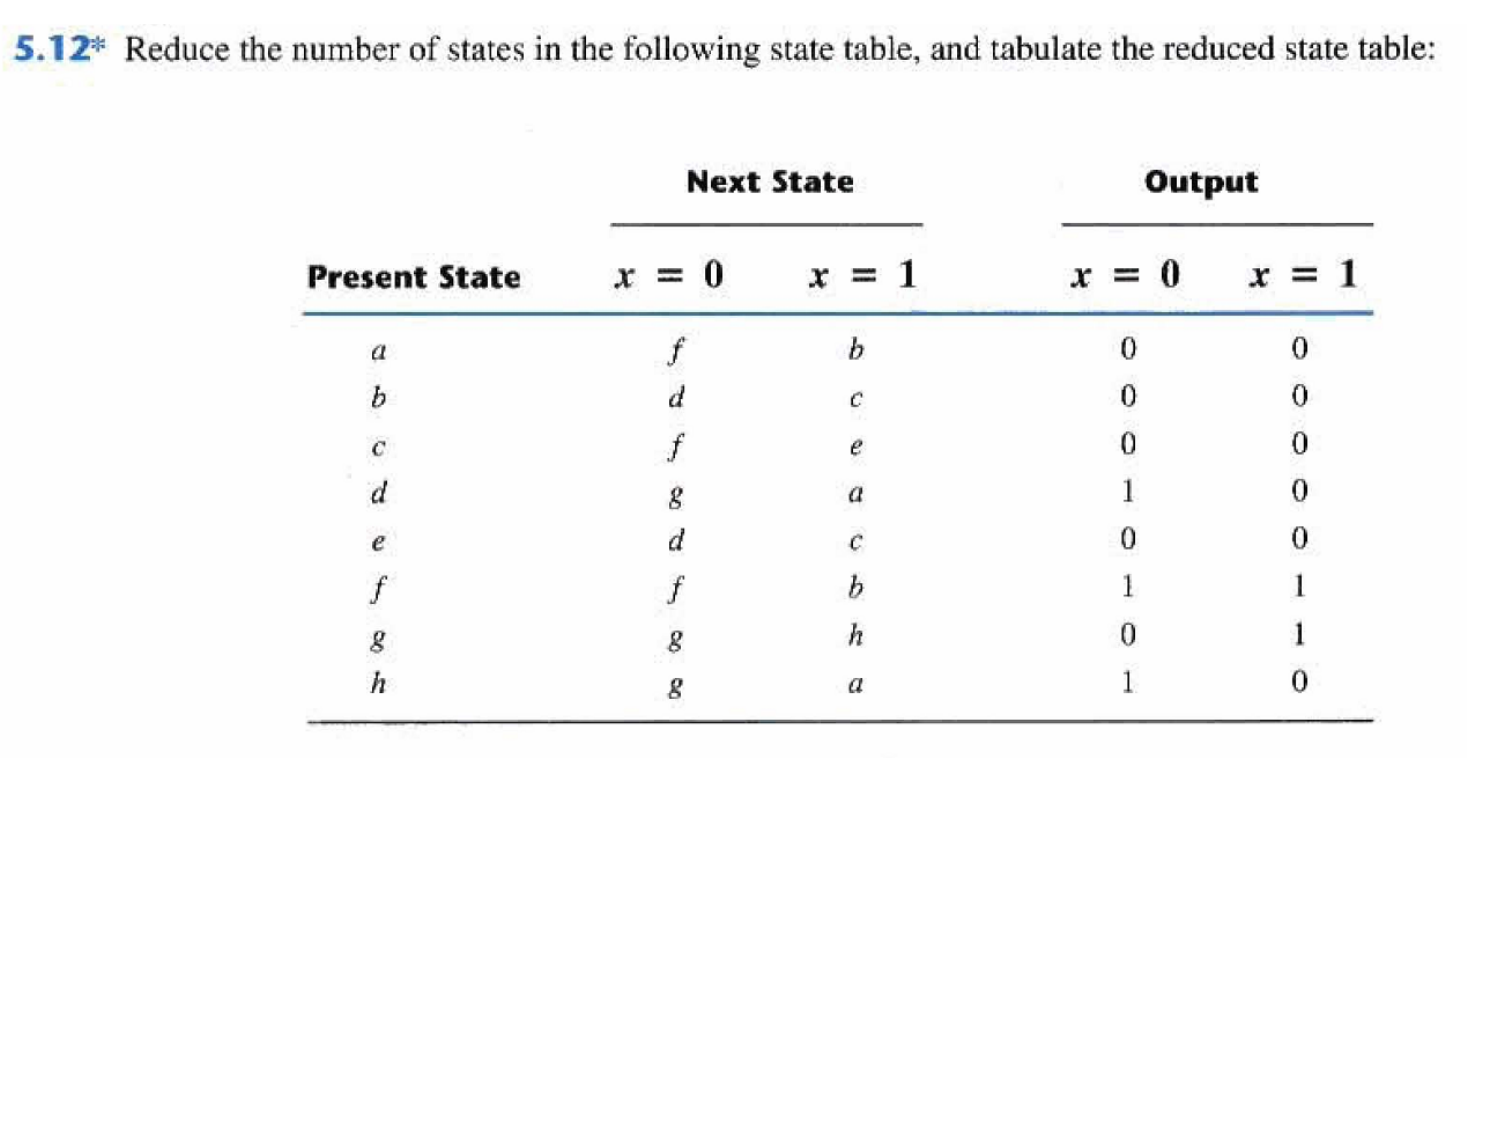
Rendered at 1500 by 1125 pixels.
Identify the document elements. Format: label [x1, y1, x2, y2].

picture [0, 24, 1467, 759]
